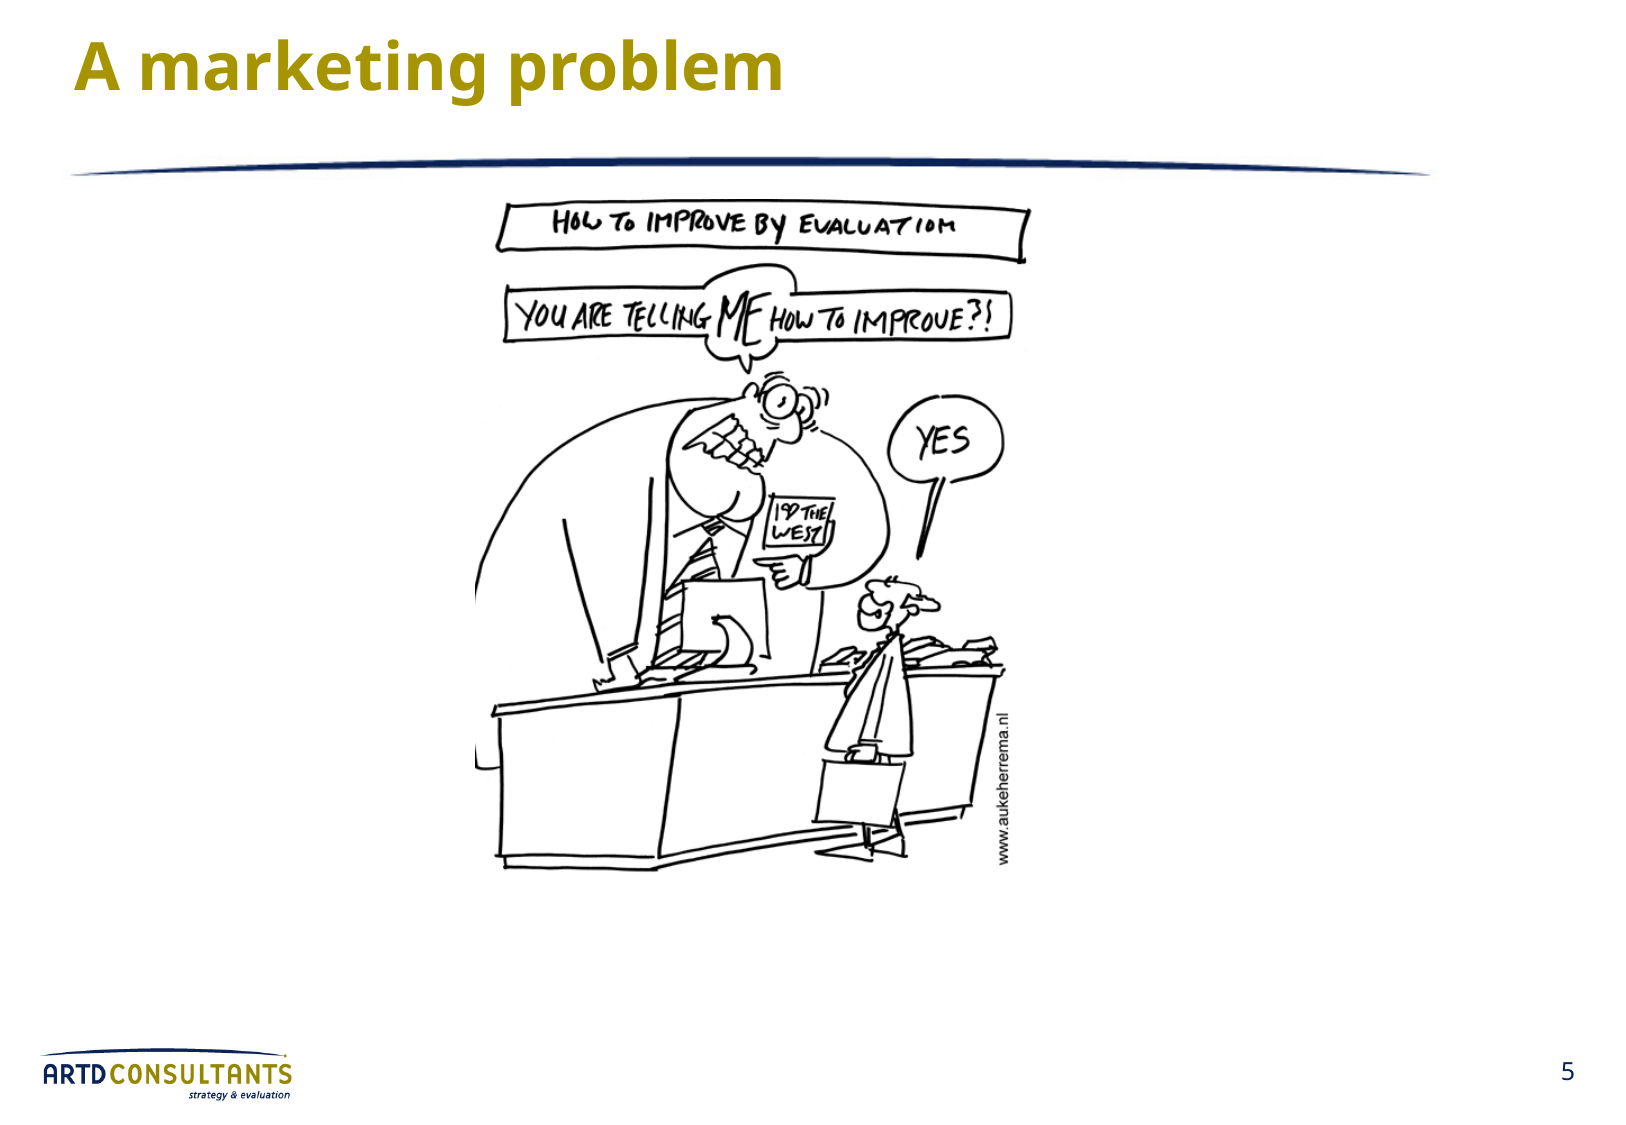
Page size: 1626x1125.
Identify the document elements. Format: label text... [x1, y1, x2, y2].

picture [62, 152, 1446, 188]
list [475, 198, 1081, 904]
title A marketing problem [73, 23, 1482, 176]
picture [27, 1042, 301, 1108]
slide_number 5 [1210, 1042, 1591, 1103]
